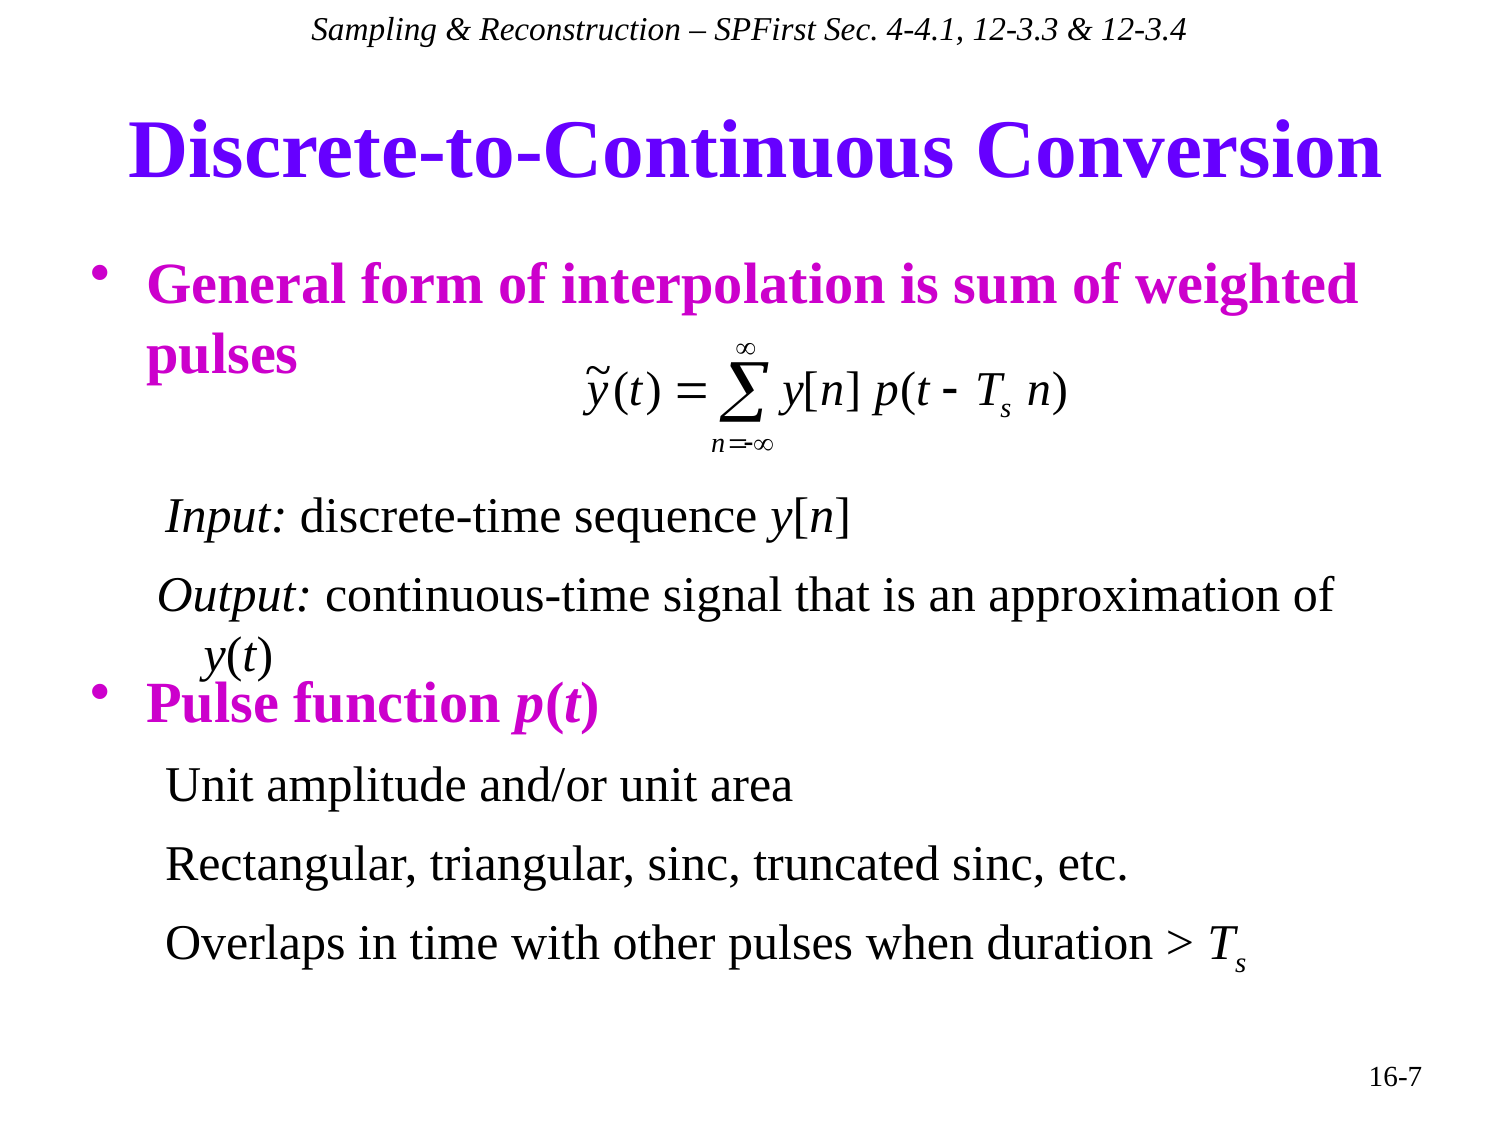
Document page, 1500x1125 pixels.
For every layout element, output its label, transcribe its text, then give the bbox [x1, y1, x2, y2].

text_box Pulse function p(t) [74, 656, 1438, 743]
text_box Input: discrete-time sequence y[n] [74, 474, 1438, 563]
text_box Output: continuous-time signal that is an approximation of y(t) [66, 553, 1430, 629]
slide_number 16-7 [1124, 1049, 1438, 1125]
text_box Overlaps in time with other pulses when duration > Ts [74, 902, 1438, 978]
title Discrete-to-Continuous Conversion [75, 55, 1438, 237]
list General form of interpolation is sum of weighted pulses [75, 237, 1438, 413]
text_box Unit amplitude and/or unit area [74, 743, 1438, 822]
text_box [574, 324, 1076, 463]
text_box Rectangular, triangular, sinc, truncated sinc, etc. [74, 822, 1438, 902]
text_box Sampling & Reconstruction – SPFirst Sec. 4-4.1, 12-3.3 & 12-3.4 [0, 0, 1500, 55]
